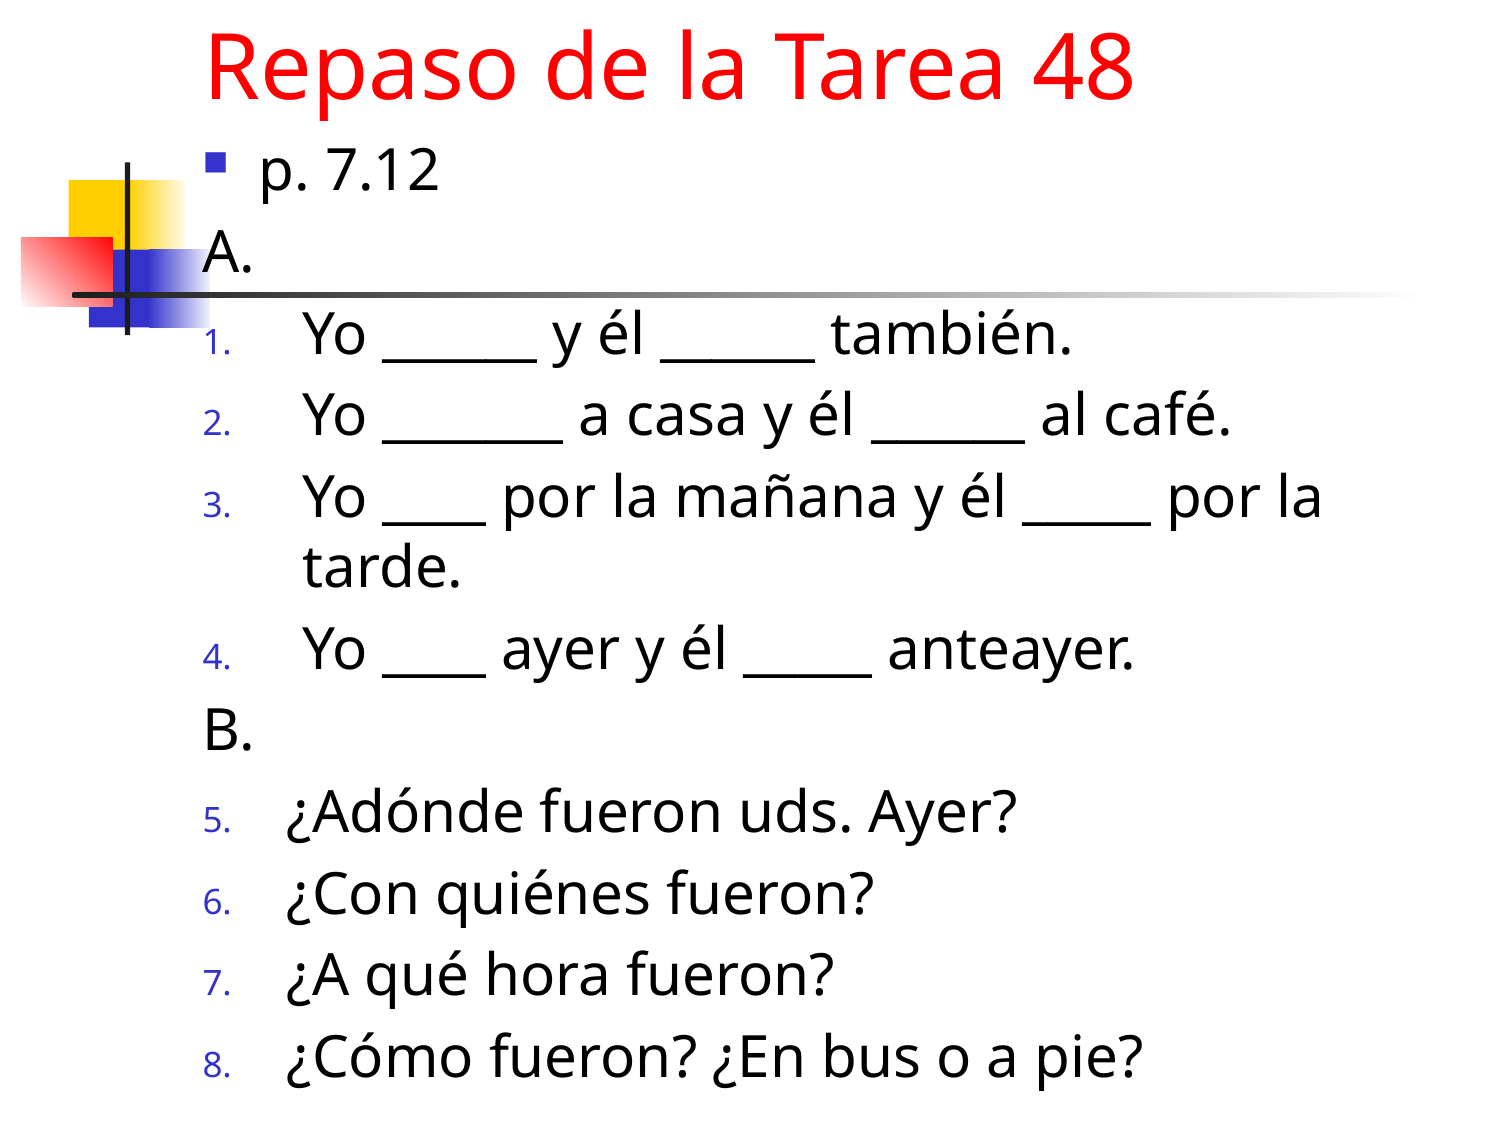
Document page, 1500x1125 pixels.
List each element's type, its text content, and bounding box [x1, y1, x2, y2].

title Repaso de la Tarea 48 [188, 0, 1468, 125]
list p. 7.12 A. Yo ______ y él ______ también. Yo _______ a casa y él ______ al café. Yo ____ por la mañana y él _____ por la tarde. Yo ____ ayer y él _____ anteayer. B. ¿Adónde fueron uds. Ayer? ¿Con quiénes fueron? ¿A qué hora fueron? ¿Cómo fueron? ¿En bus o a pie? [187, 125, 1500, 800]
